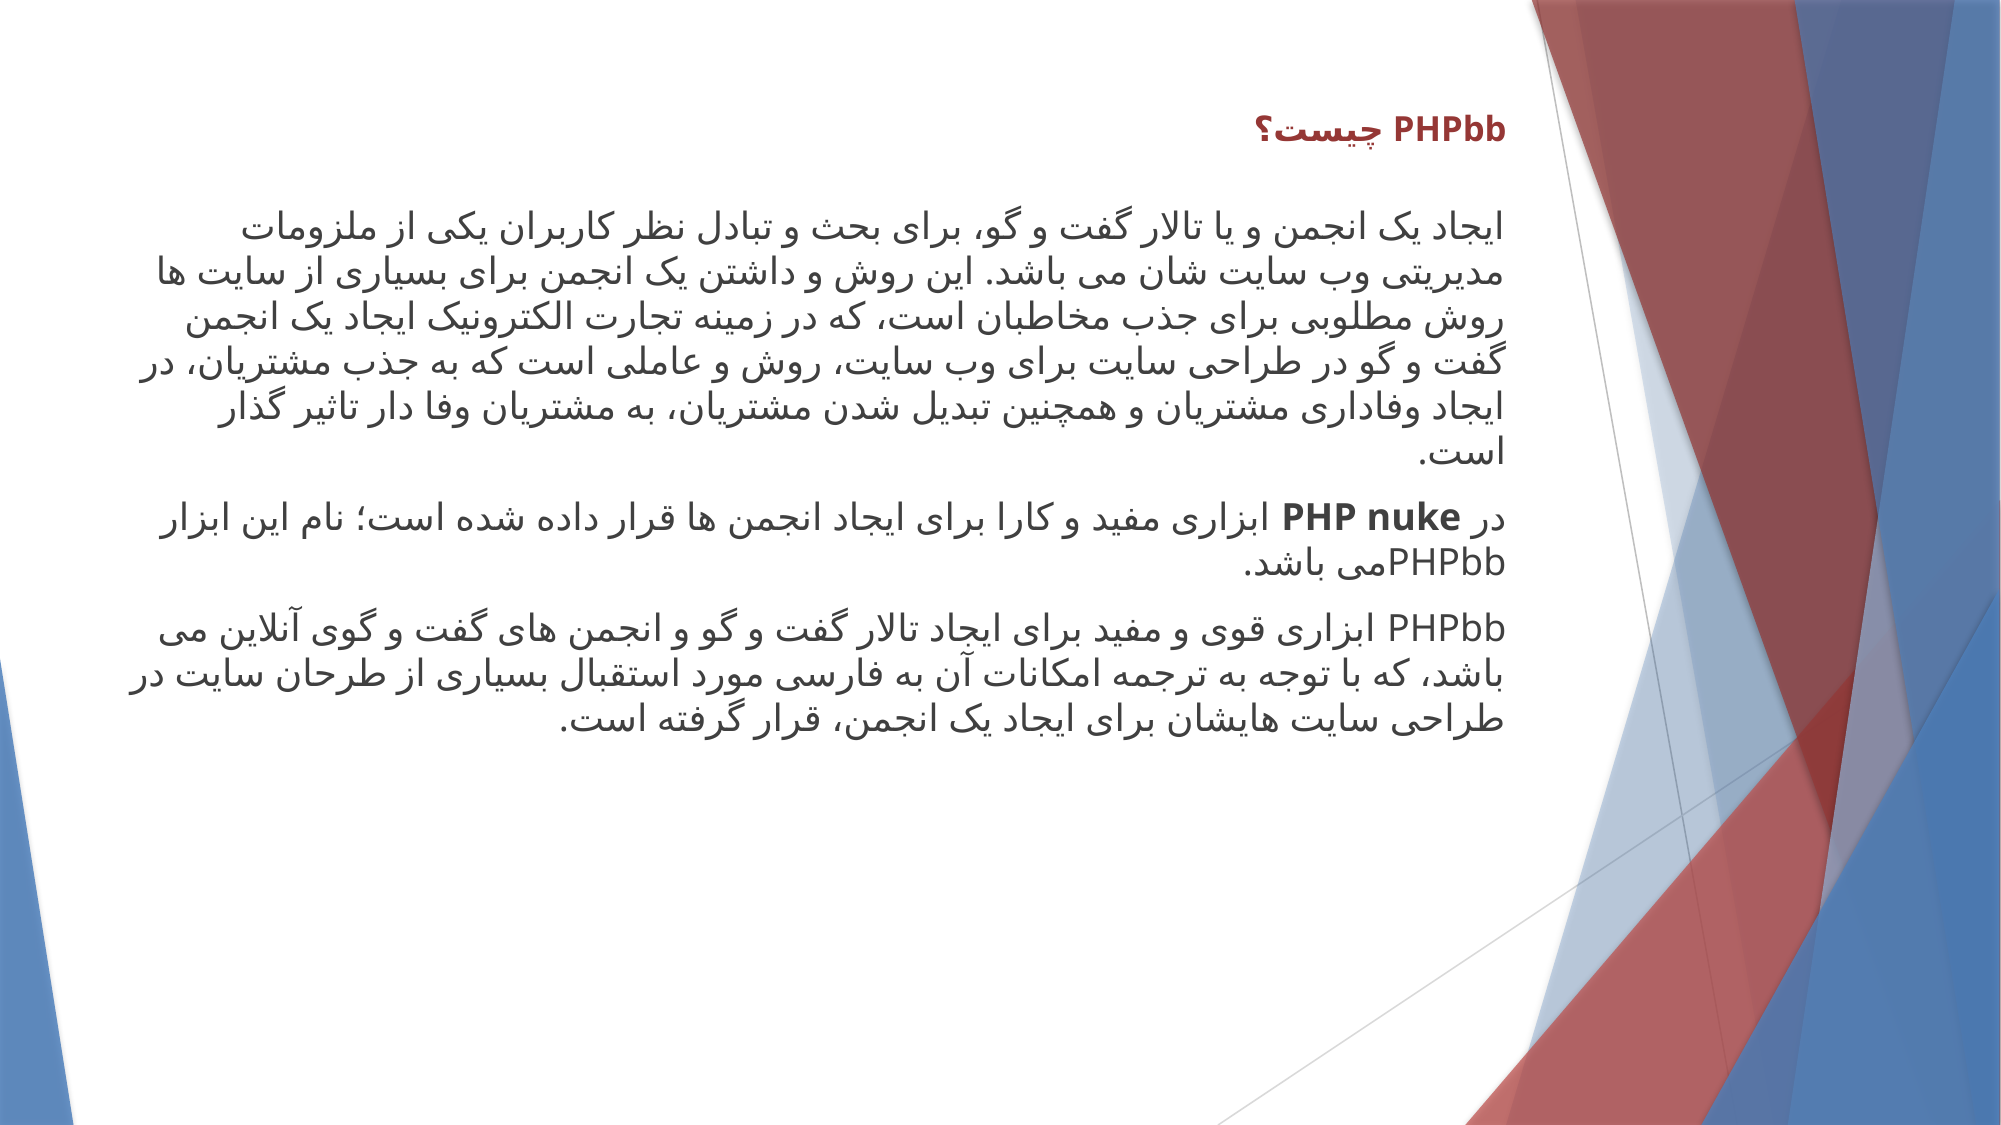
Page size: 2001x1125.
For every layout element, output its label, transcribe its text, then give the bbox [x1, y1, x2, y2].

list ایجاد یک انجمن و یا تالار گفت و گو، برای بحث و تبادل نظر کاربران یکی از ملزومات مدیریتی وب سایت شان می باشد. این روش و داشتن یک انجمن برای بسیاری از سایت ها روش مطلوبی برای جذب مخاطبان است، که در زمینه تجارت الکترونیک ایجاد یک انجمن گفت و گو در طراحی سایت برای وب سایت، روش و عاملی است که به جذب مشتریان، در ایجاد وفاداری مشتریان و همچنین تبدیل شدن مشتریان، به مشتریان وفا دار تاثیر گذار است. در PHP nuke ابزاری مفید و کارا برای ایجاد انجمن ها قرار داده شده است؛ نام این ابزار PHPbbمی باشد. PHPbb ابزاری قوی و مفید برای ایجاد تالار گفت و گو و انجمن های گفت و گوی آنلاین می باشد، که با توجه به ترجمه امکانات آن به فارسی مورد استقبال بسیاری از طرحان سایت در طراحی سایت هایشان برای ایجاد یک انجمن، قرار گرفته است. [111, 194, 1522, 991]
title PHPbb چیست؟ [111, 99, 1522, 194]
